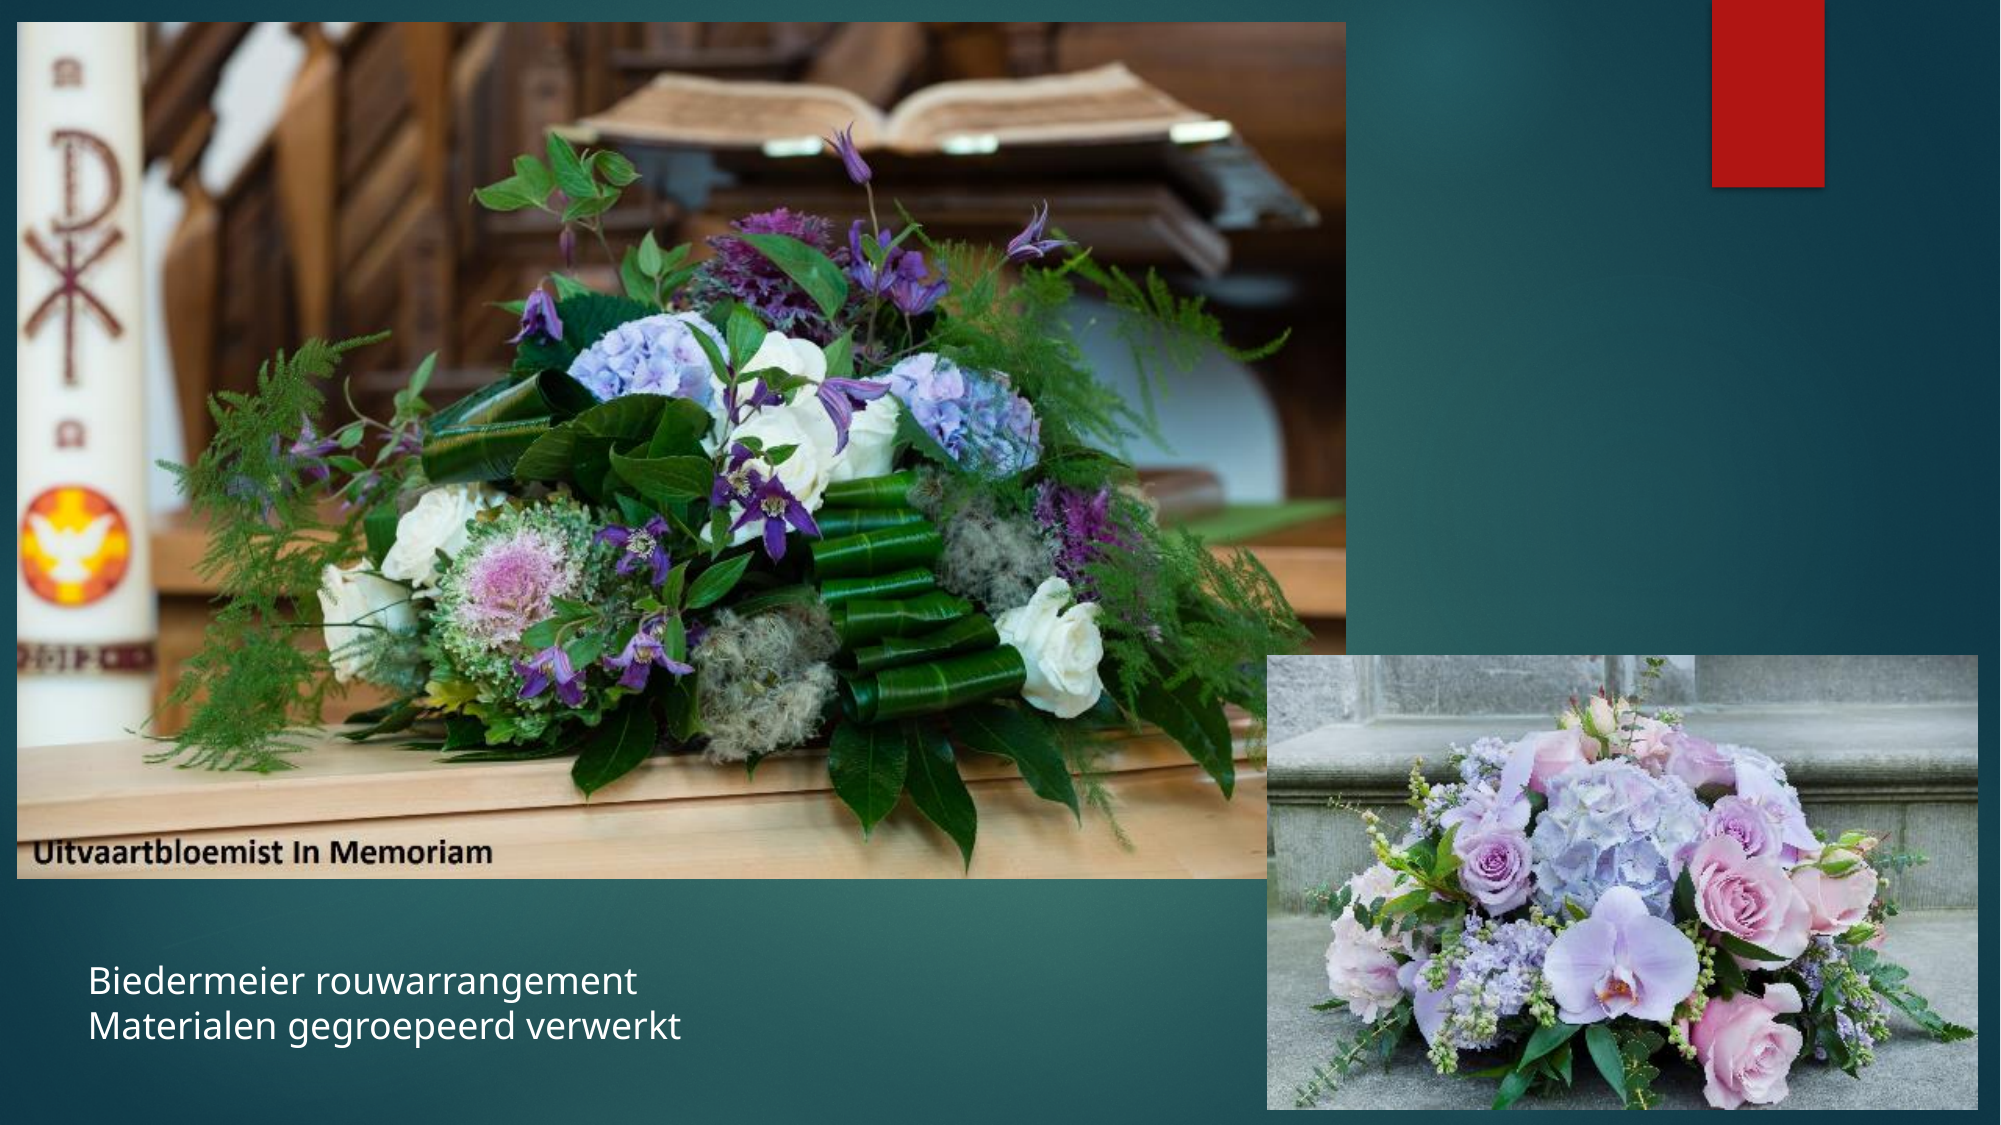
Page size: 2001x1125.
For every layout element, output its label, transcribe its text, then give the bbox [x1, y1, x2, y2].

picture [0, 0, 1978, 1125]
text_box Biedermeier rouwarrangement Materialen gegroepeerd verwerkt [72, 949, 855, 1054]
